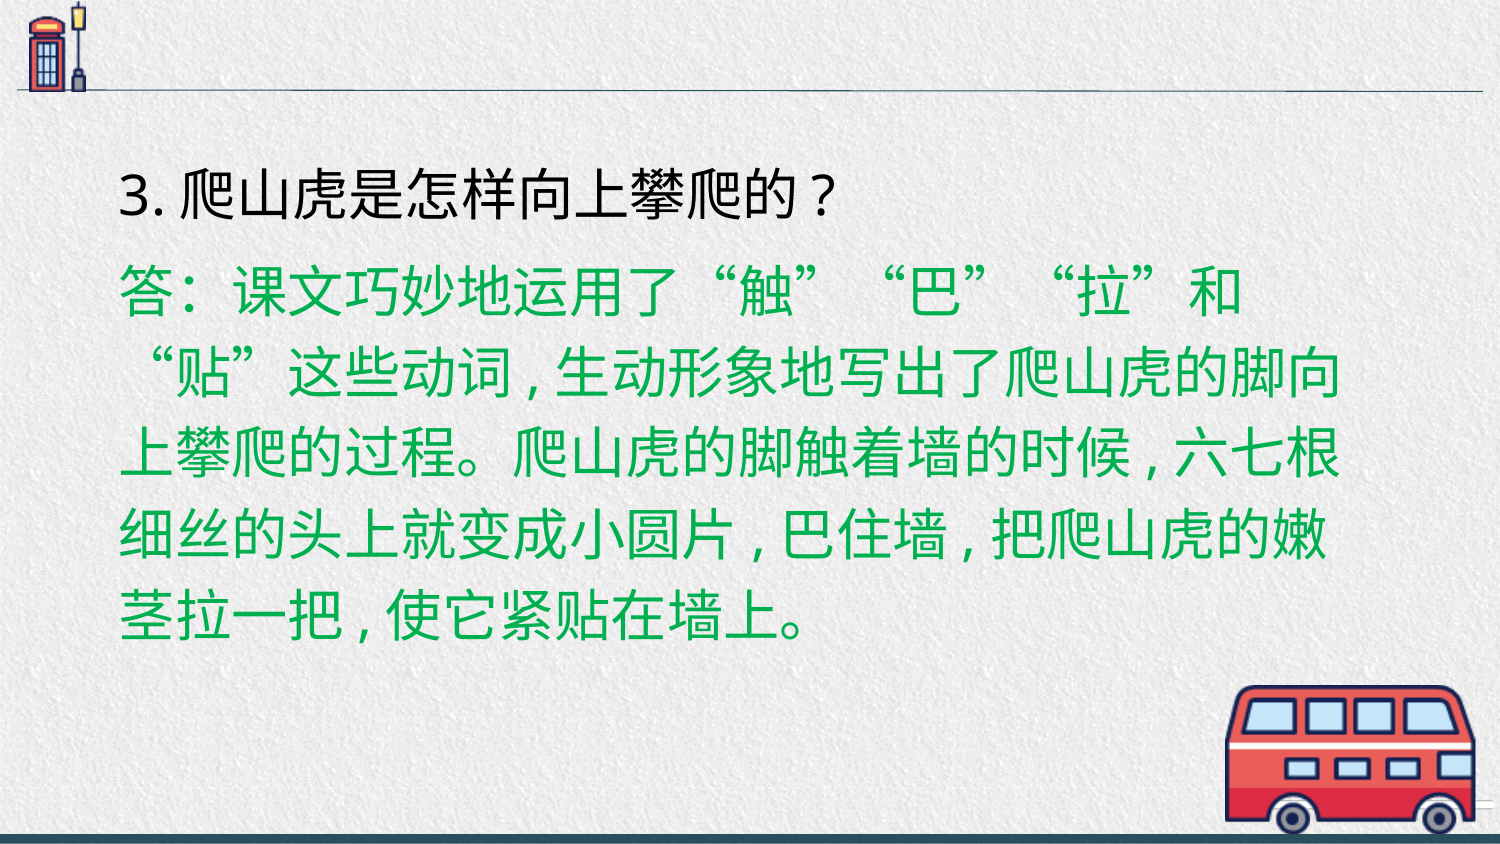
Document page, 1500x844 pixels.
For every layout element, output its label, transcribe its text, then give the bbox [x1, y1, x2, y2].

list 3.爬山虎是怎样向上攀爬的? 答：课文巧妙地运用了“触”“巴”“拉”和“贴”这些动词,生动形象地写出了爬山虎的脚向上攀爬的过程。爬山虎的脚触着墙的时候,六七根细丝的头上就变成小圆片,巴住墙,把爬山虎的嫩茎拉一把,使它紧贴在墙上。 [107, 140, 1393, 672]
picture [0, 0, 1500, 834]
